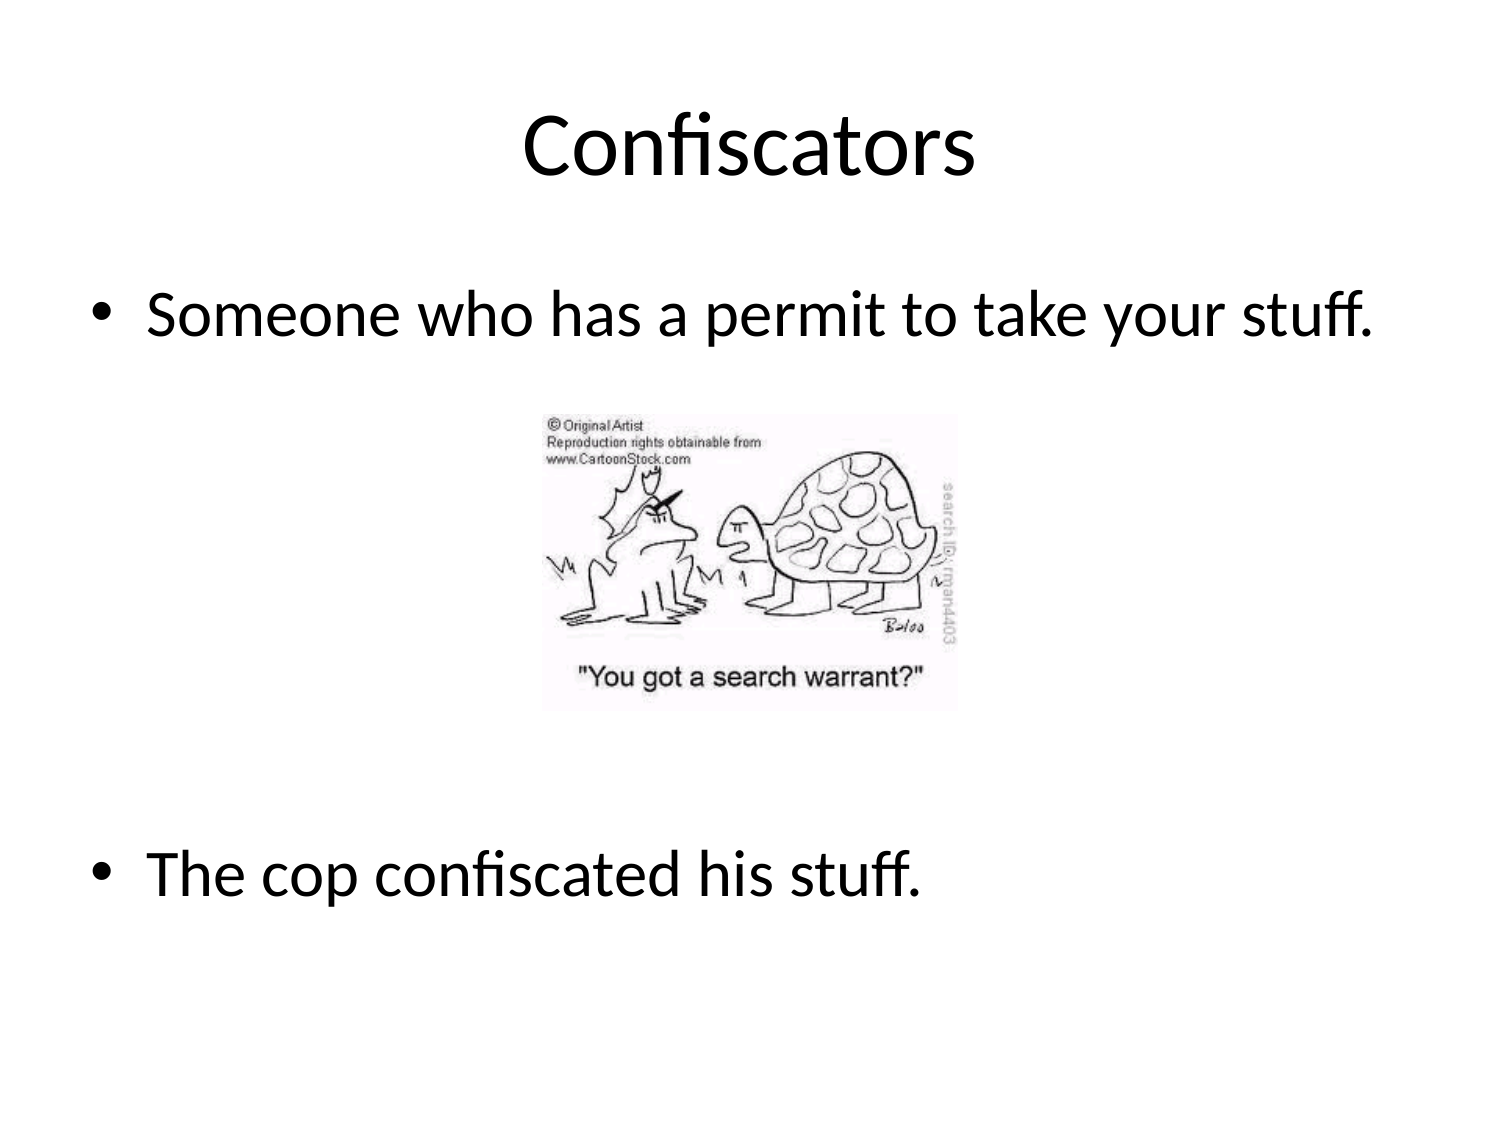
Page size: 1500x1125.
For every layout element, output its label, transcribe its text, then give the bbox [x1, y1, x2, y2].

title Confiscators [75, 45, 1425, 233]
picture [541, 414, 958, 711]
list Someone who has a permit to take your stuff. The cop confiscated his stuff. [75, 262, 1425, 1005]
